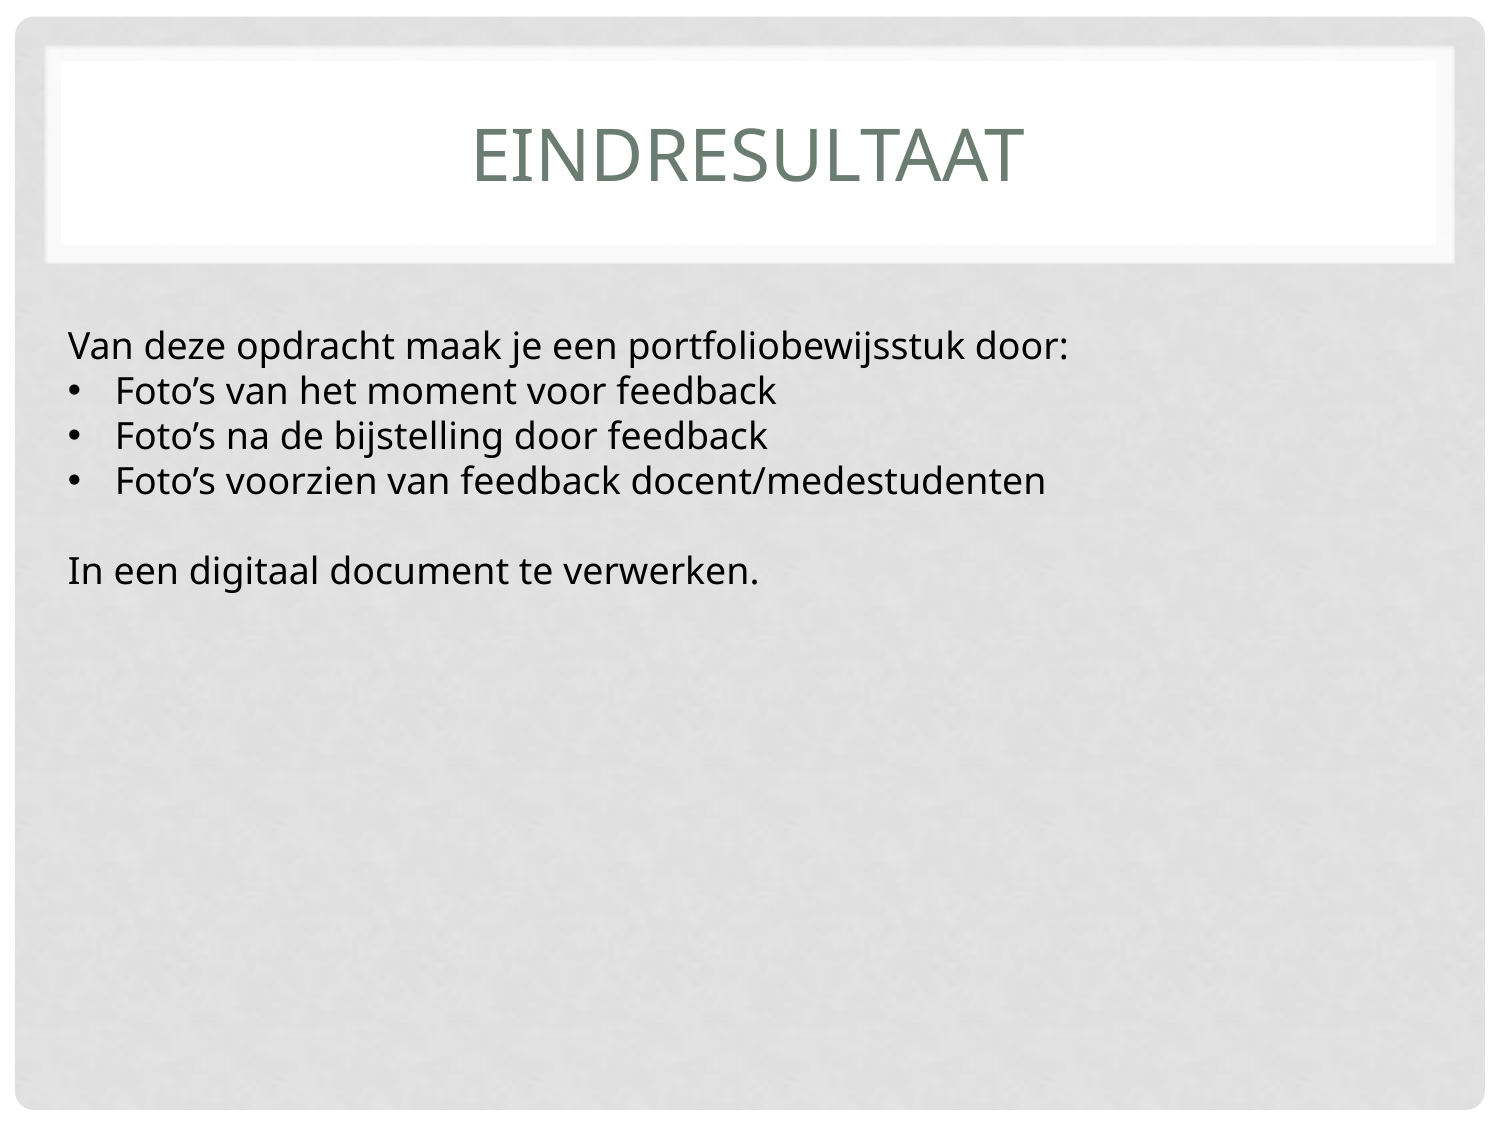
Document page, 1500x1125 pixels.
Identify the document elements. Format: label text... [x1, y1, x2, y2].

title Eindresultaat [69, 66, 1425, 238]
text_box Van deze opdracht maak je een portfoliobewijsstuk door: Foto’s van het moment voor feedback Foto’s na de bijstelling door feedback Foto’s voorzien van feedback docent/medestudenten In een digitaal document te verwerken. [53, 314, 1459, 645]
